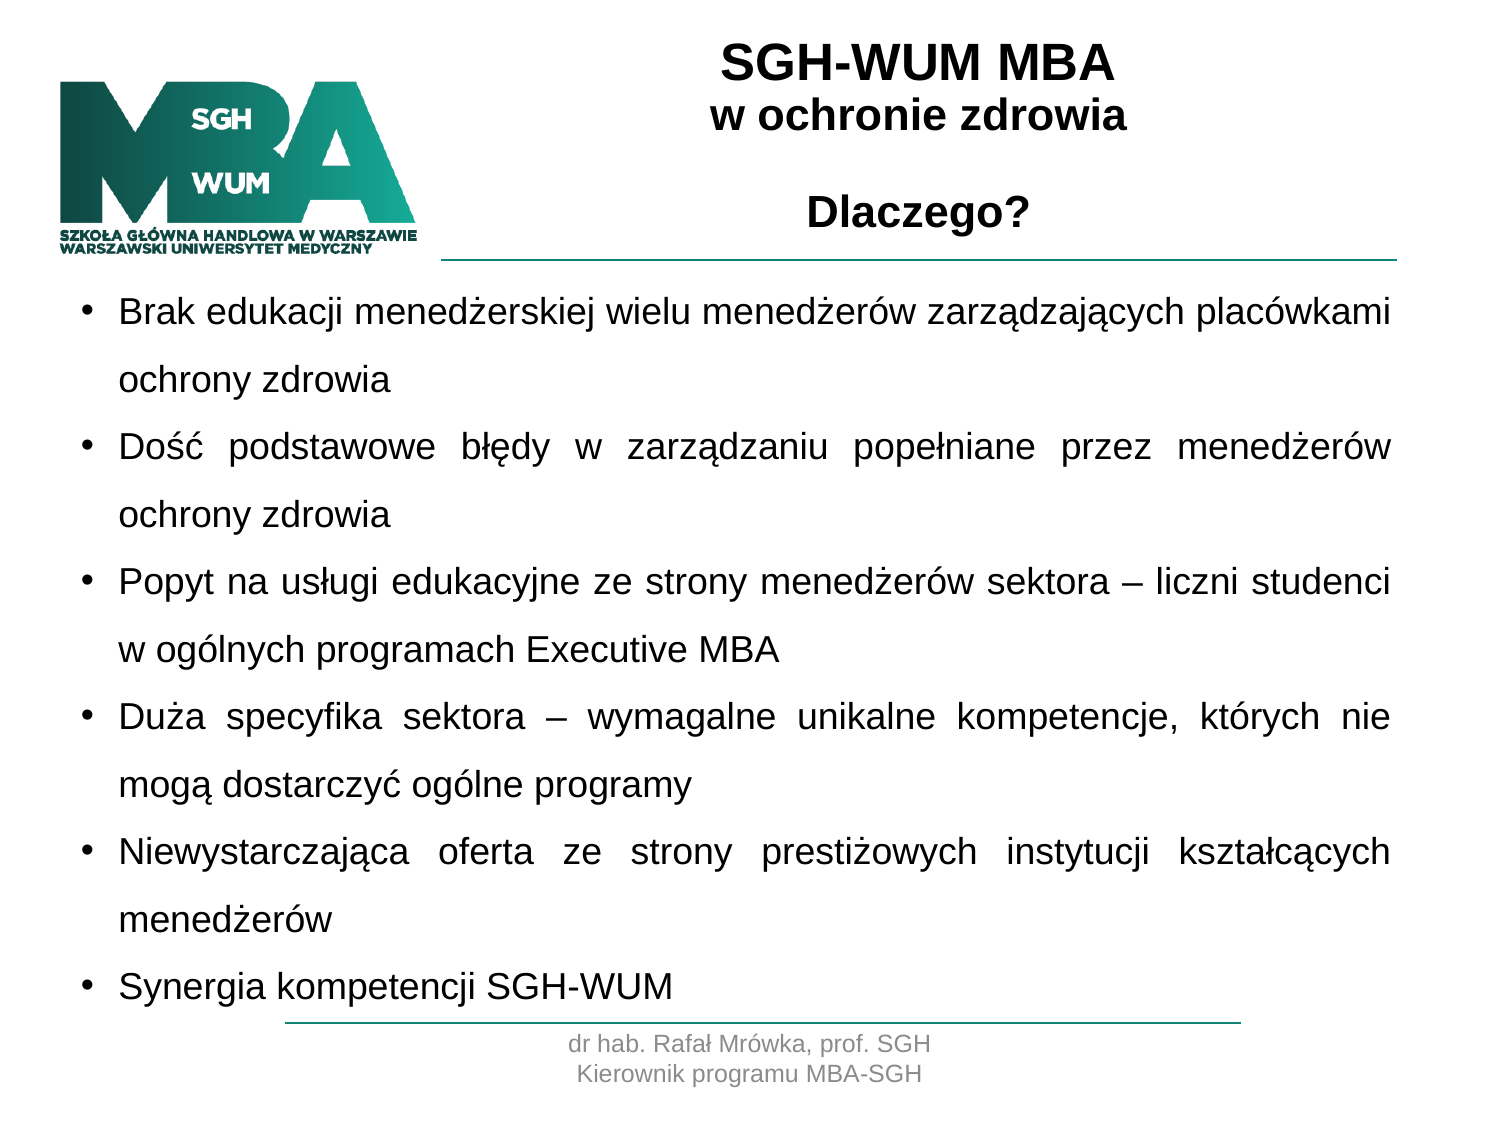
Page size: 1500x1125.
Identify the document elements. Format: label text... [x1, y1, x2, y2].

footer dr hab. Rafał Mrówka, prof. SGH Kierownik programu MBA-SGH [103, 1042, 1397, 1103]
list Brak edukacji menedżerskiej wielu menedżerów zarządzających placówkami ochrony zdrowia Dość podstawowe błędy w zarządzaniu popełniane przez menedżerów ochrony zdrowia Popyt na usługi edukacyjne ze strony menedżerów sektora – liczni studenci w ogólnych programach Executive MBA Duża specyfika sektora – wymagalne unikalne kompetencje, których nie mogą dostarczyć ogólne programy Niewystarczająca oferta ze strony prestiżowych instytucji kształcących menedżerów Synergia kompetencji SGH-WUM [65, 257, 1407, 971]
picture [0, 0, 573, 503]
title SGH-WUM MBA w ochronie zdrowia Dlaczego? [440, 27, 1397, 245]
